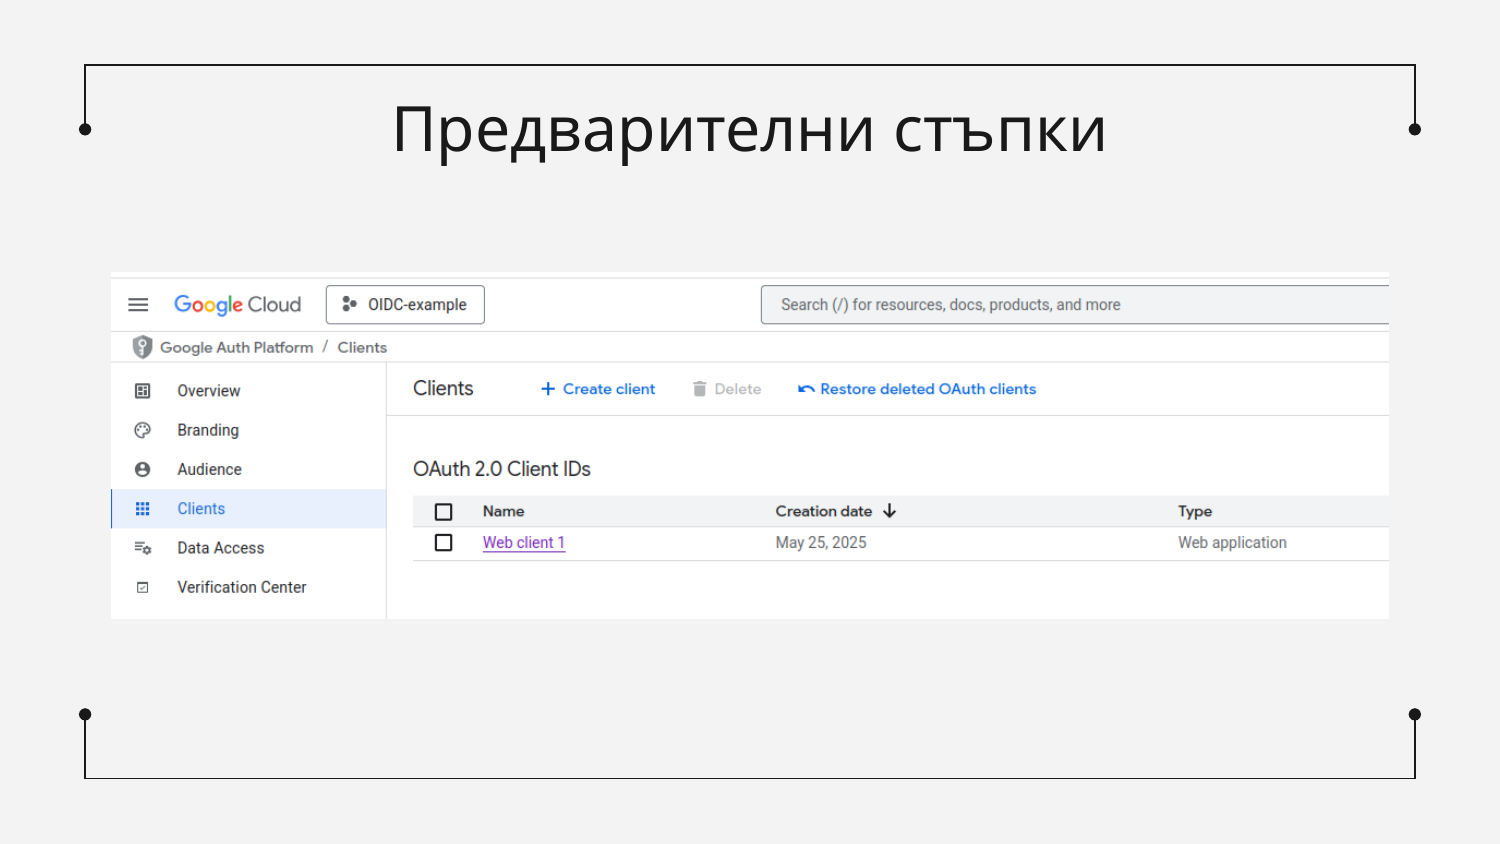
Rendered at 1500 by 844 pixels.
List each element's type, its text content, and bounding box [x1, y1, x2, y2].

picture [111, 272, 1389, 619]
title Предварителни стъпки [189, 74, 1311, 190]
